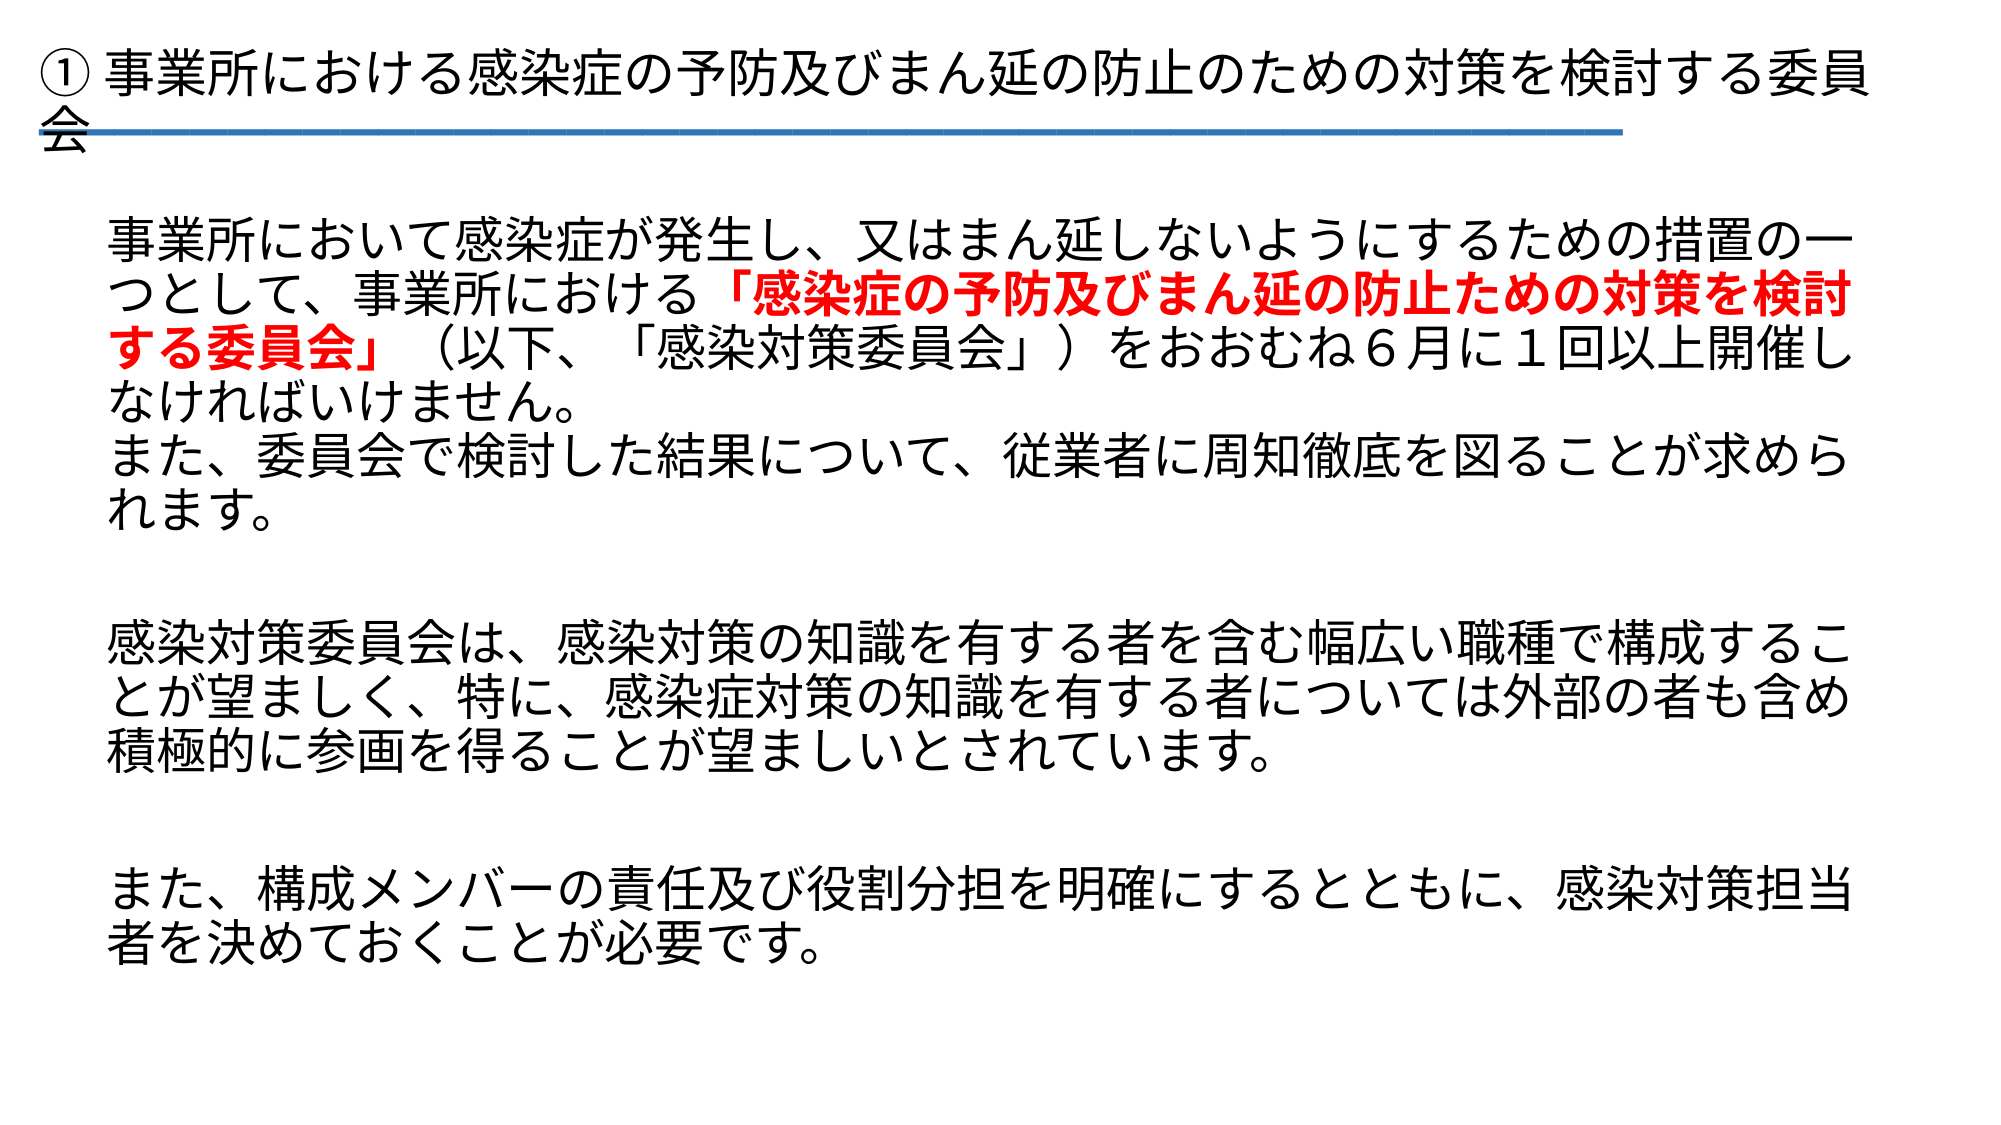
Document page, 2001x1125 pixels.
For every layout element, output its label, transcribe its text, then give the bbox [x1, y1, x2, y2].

text_box また、構成メンバーの責任及び役割分担を明確にするとともに、感染対策担当者を決めておくことが必要です。 [91, 856, 1887, 994]
text_box 感染対策委員会は、感染対策の知識を有する者を含む幅広い職種で構成することが望ましく、特に、感染症対策の知識を有する者については外部の者も含め積極的に参画を得ることが望ましいとされています。 [91, 611, 1887, 810]
text_box 事業所において感染症が発生し、又はまん延しないようにするための措置の一つとして、事業所における「感染症の予防及びまん延の防止ための対策を検討する委員会」（以下、「感染対策委員会」）をおおむね６月に１回以上開催しなければいけません。 また、委員会で検討した結果について、従業者に周知徹底を図ることが求められます。 [91, 207, 1887, 557]
text_box __________________________________________ [24, 18, 1992, 165]
text_box ①事業所における感染症の予防及びまん延の防止のための対策を検討する委員会 [24, 40, 1936, 134]
